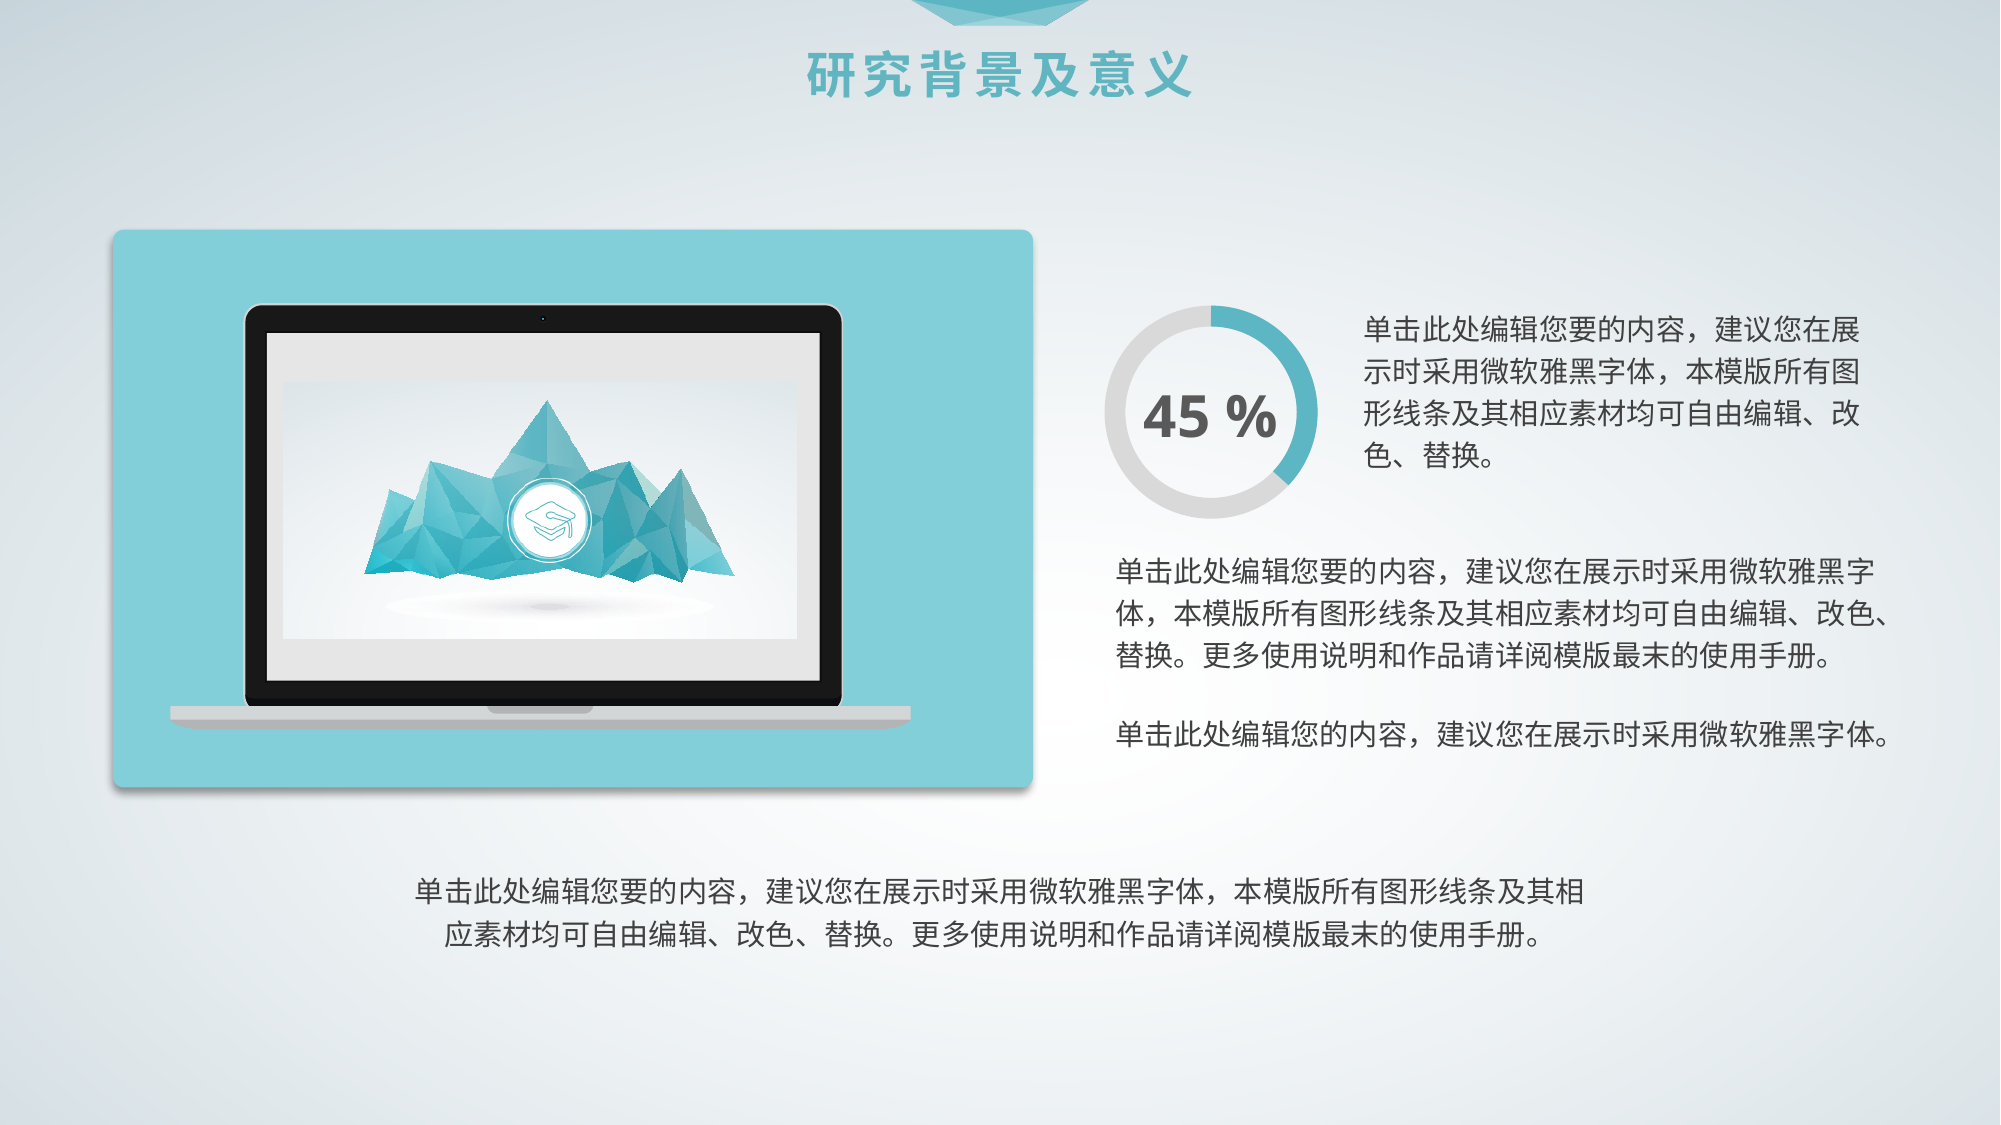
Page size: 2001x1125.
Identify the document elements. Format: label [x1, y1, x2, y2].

picture [0, 0, 2000, 1125]
text_box [1114, 316, 1308, 509]
text_box [170, 303, 911, 730]
